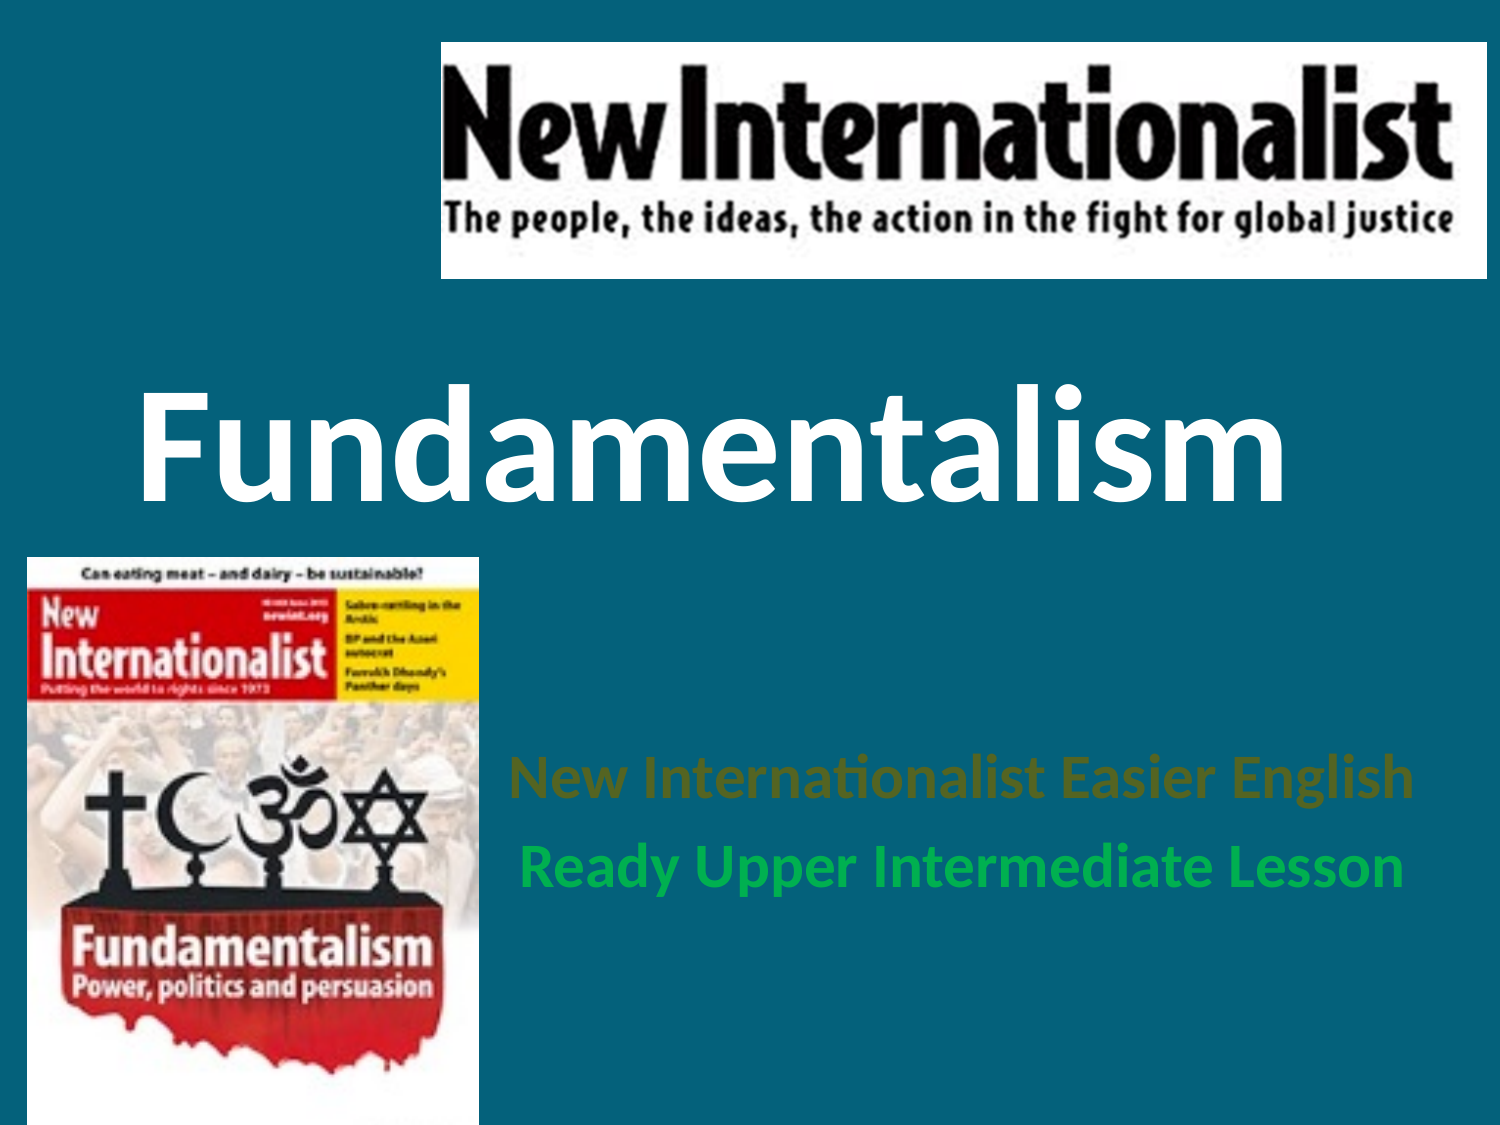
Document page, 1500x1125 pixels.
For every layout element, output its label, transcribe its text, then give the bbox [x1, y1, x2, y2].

picture [28, 558, 478, 1125]
title Fundamentalism [41, 278, 1388, 591]
subtitle New Internationalist Easier English Ready Upper Intermediate Lesson [490, 727, 1436, 925]
picture [442, 43, 1486, 278]
